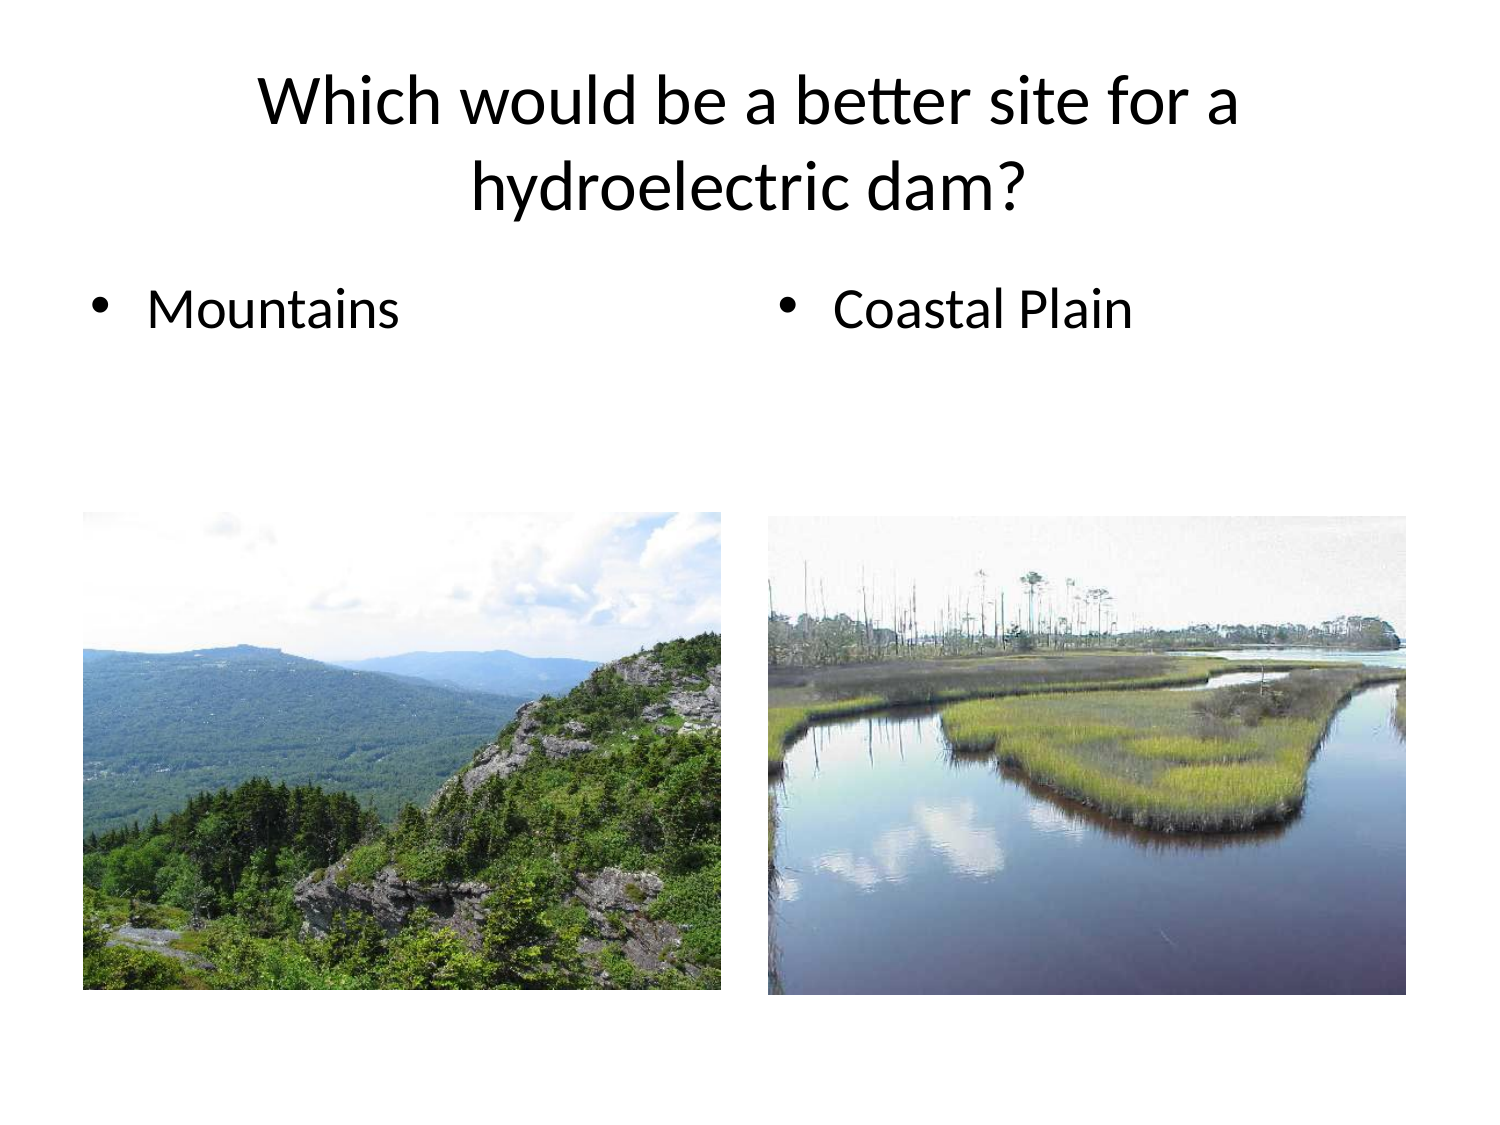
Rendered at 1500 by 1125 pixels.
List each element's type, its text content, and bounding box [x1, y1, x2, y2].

title Which would be a better site for a hydroelectric dam? [75, 45, 1425, 233]
list Coastal Plain [762, 262, 1425, 1005]
list Mountains [75, 262, 738, 1005]
picture [768, 516, 1406, 995]
picture [82, 512, 721, 991]
